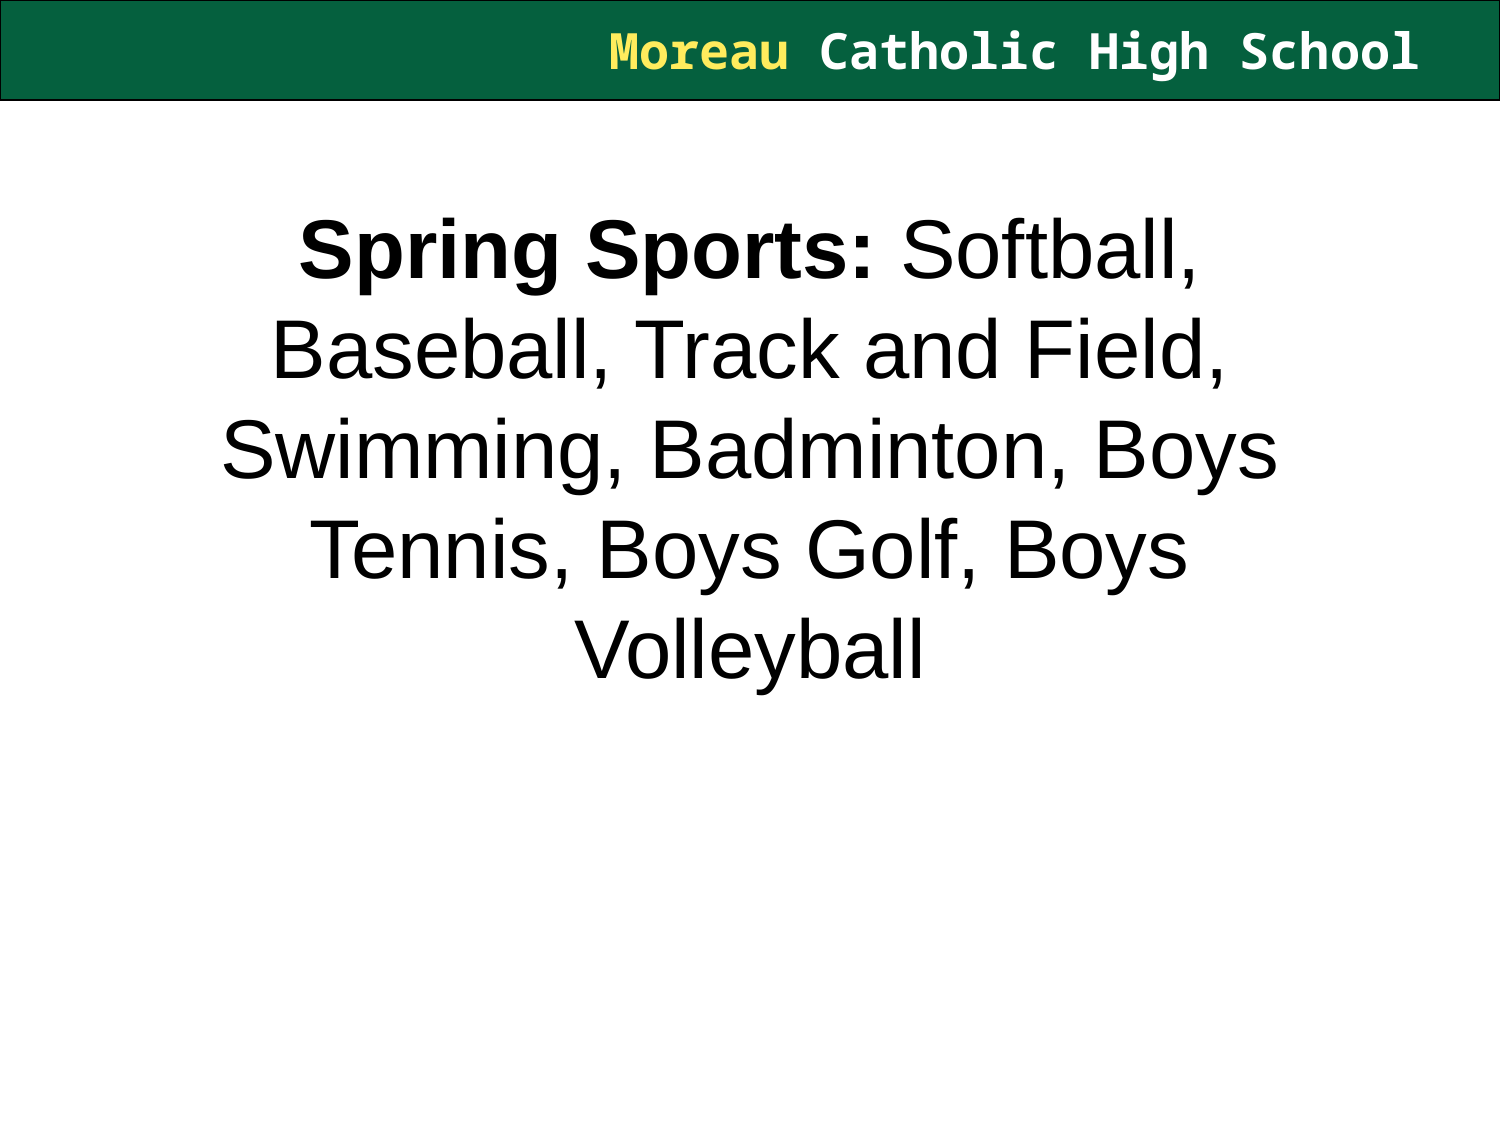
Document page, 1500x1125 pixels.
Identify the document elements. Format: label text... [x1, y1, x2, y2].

text_box Spring Sports: Softball, Baseball, Track and Field, Swimming, Badminton, Boys Tennis, Boys Golf, Boys Volleyball [137, 187, 1363, 703]
